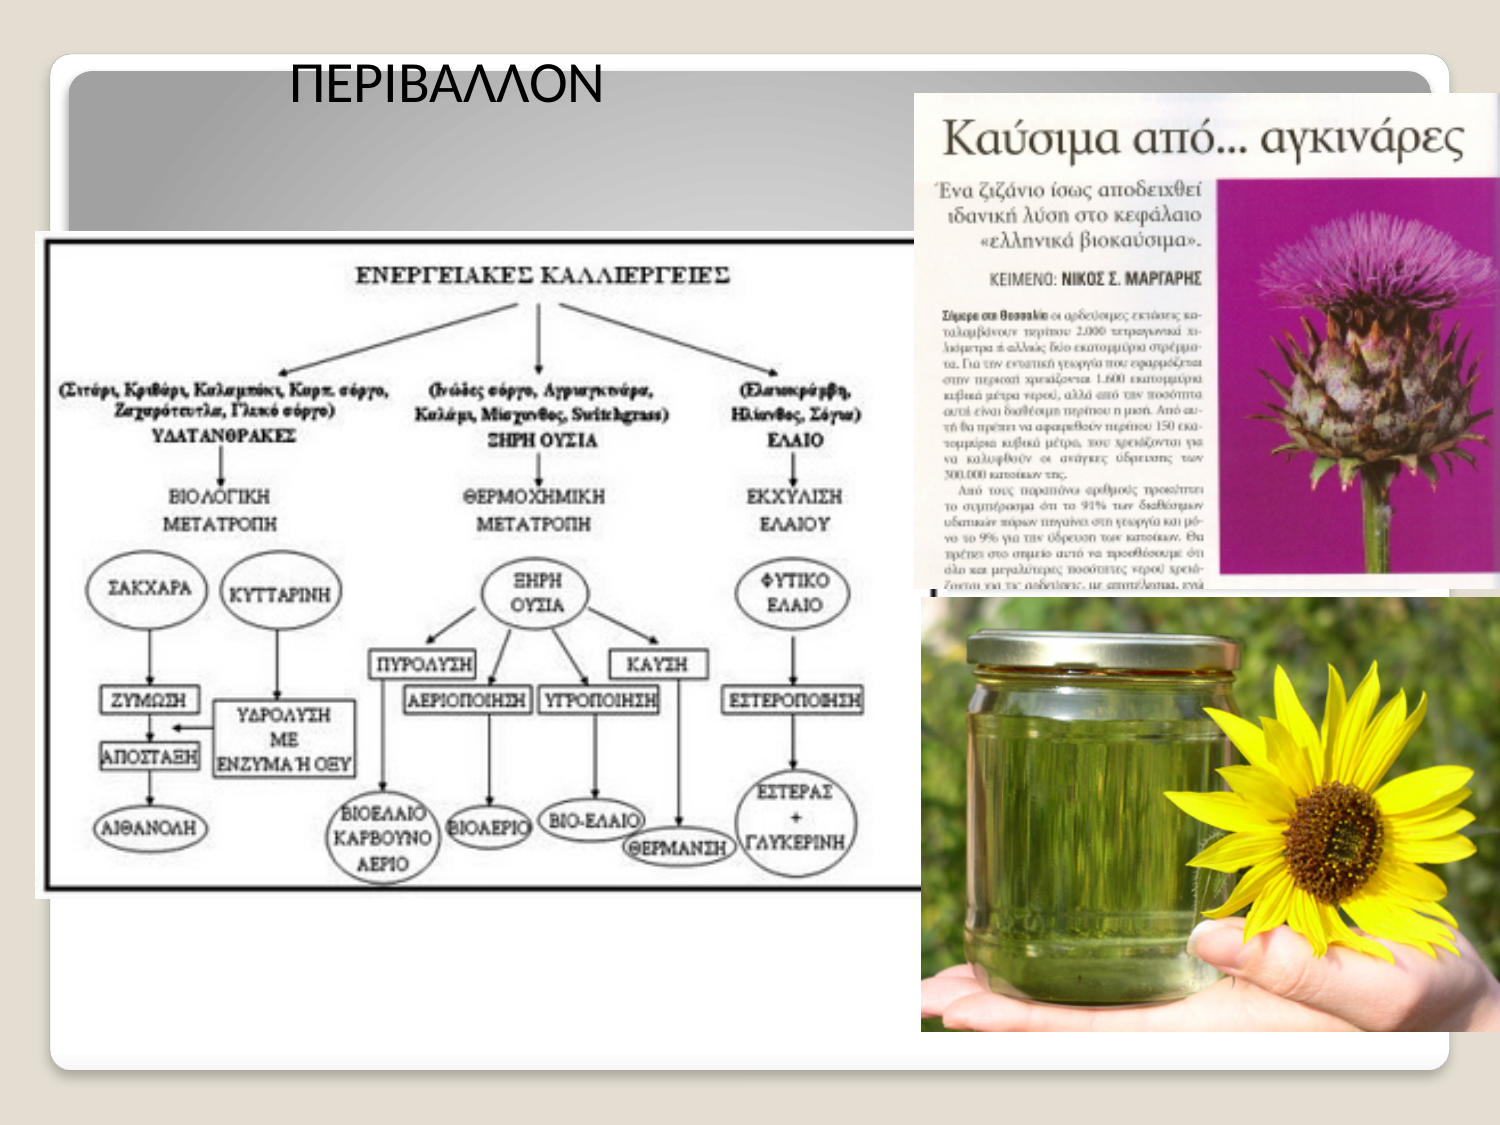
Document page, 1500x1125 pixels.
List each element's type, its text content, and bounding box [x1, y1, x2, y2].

picture [34, 93, 1500, 1032]
text_box ΠΕΡΙΒΑΛΛΟΝ [0, 0, 916, 242]
